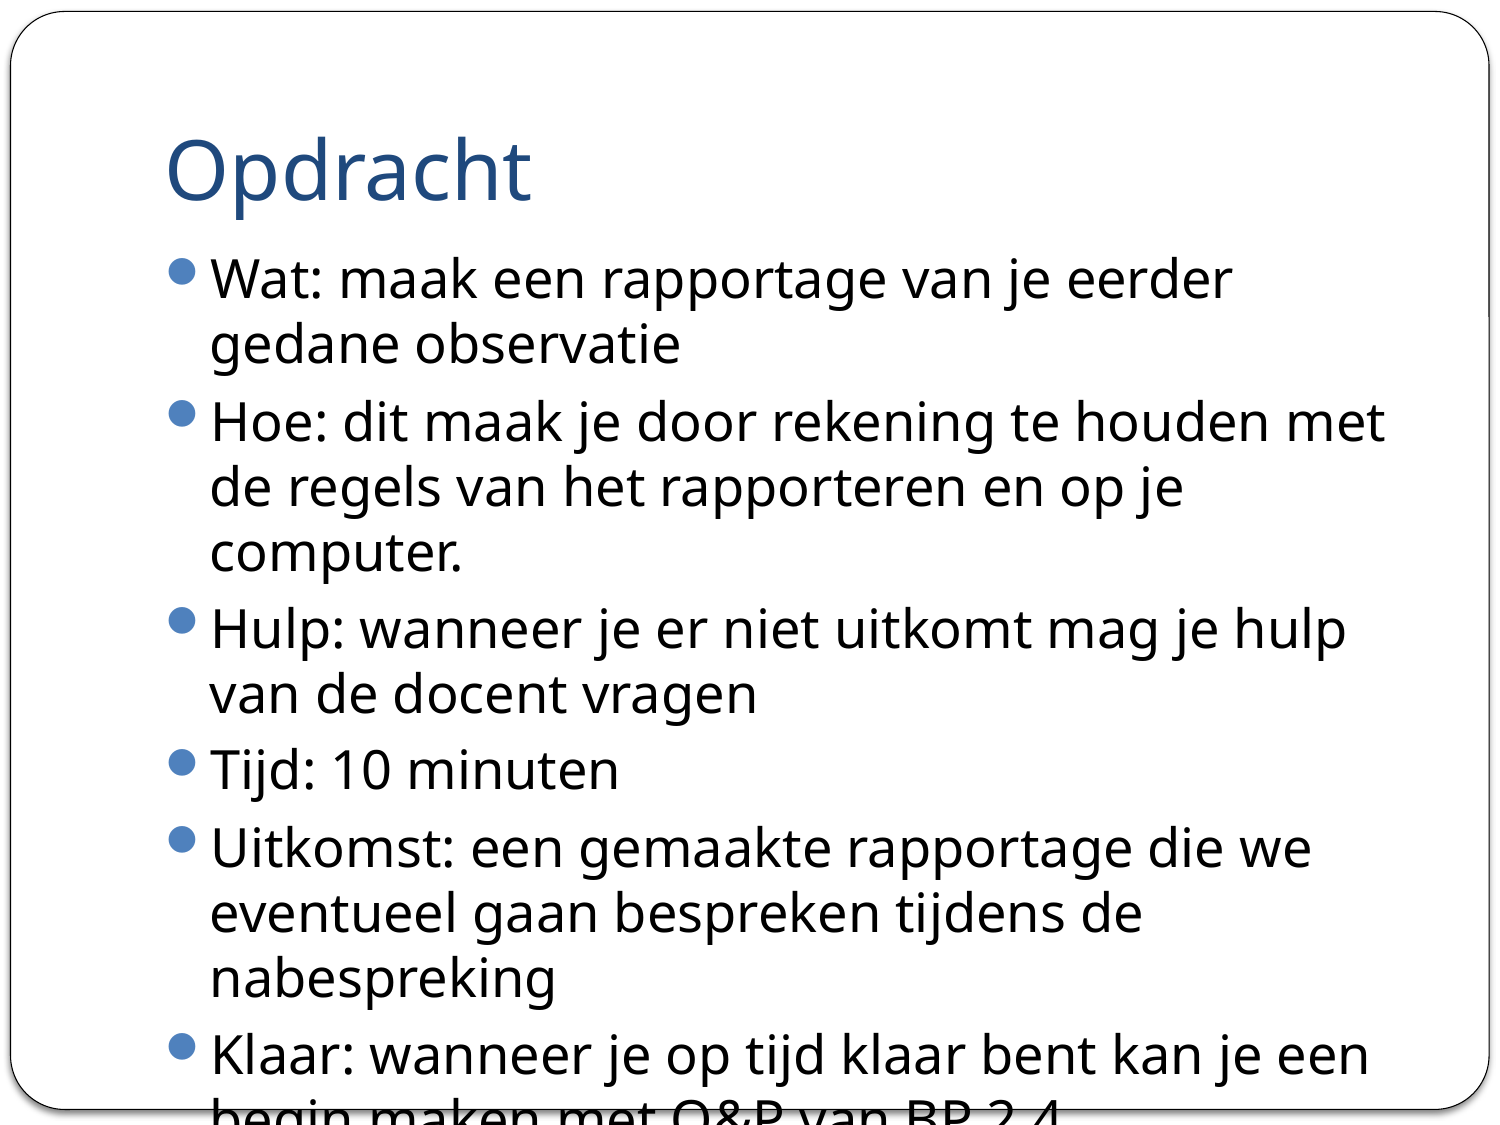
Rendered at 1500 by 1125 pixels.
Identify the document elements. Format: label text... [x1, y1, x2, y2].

list Wat: maak een rapportage van je eerder gedane observatie Hoe: dit maak je door rekening te houden met de regels van het rapporteren en op je computer. Hulp: wanneer je er niet uitkomt mag je hulp van de docent vragen Tijd: 10 minuten Uitkomst: een gemaakte rapportage die we eventueel gaan bespreken tijdens de nabespreking Klaar: wanneer je op tijd klaar bent kan je een begin maken met O&P van BP 2.4. [150, 237, 1425, 988]
title Opdracht [150, 45, 1425, 233]
